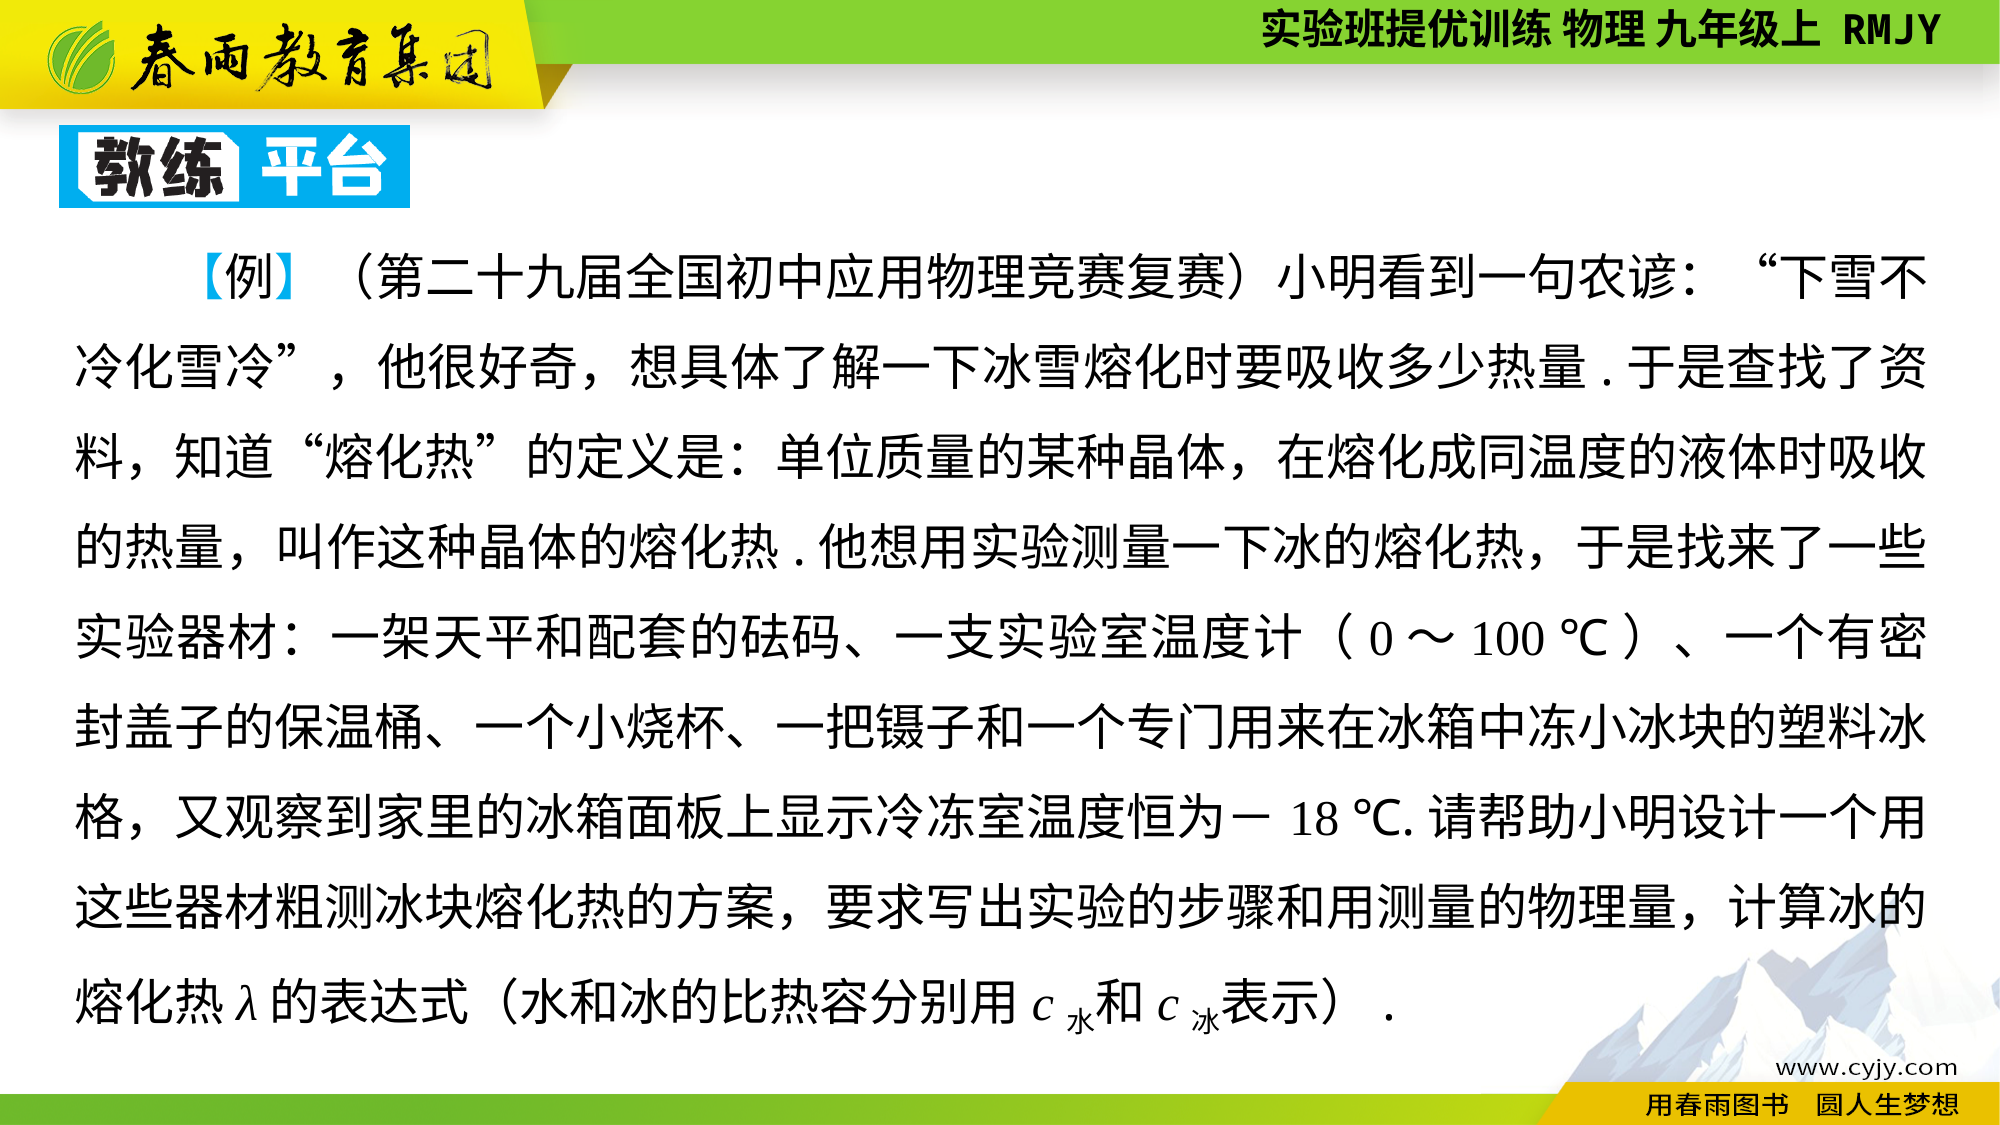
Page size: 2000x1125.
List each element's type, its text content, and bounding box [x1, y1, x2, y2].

list 【例】（第二十九届全国初中应用物理竞赛复赛）小明看到一句农谚：“下雪不冷化雪冷”，他很好奇，想具体了解一下冰雪熔化时要吸收多少热量.于是查找了资料，知道“熔化热”的定义是：单位质量的某种晶体，在熔化成同温度的液体时吸收的热量，叫作这种晶体的熔化热.他想用实验测量一下冰的熔化热，于是找来了一些实验器材：一架天平和配套的砝码、一支实验室温度计（0～100 ℃）、一个有密封盖子的保温桶、一个小烧杯、一把镊子和一个专门用来在冰箱中冻小冰块的塑料冰格，又观察到家里的冰箱面板上显示冷冻室温度恒为－18 ℃.请帮助小明设计一个用这些器材粗测冰块熔化热的方案，要求写出实验的步骤和用测量的物理量，计算冰的熔化热λ的表达式（水和冰的比热容分别用c水和c冰表示）. [59, 208, 1944, 1030]
picture [0, 0, 2000, 1125]
